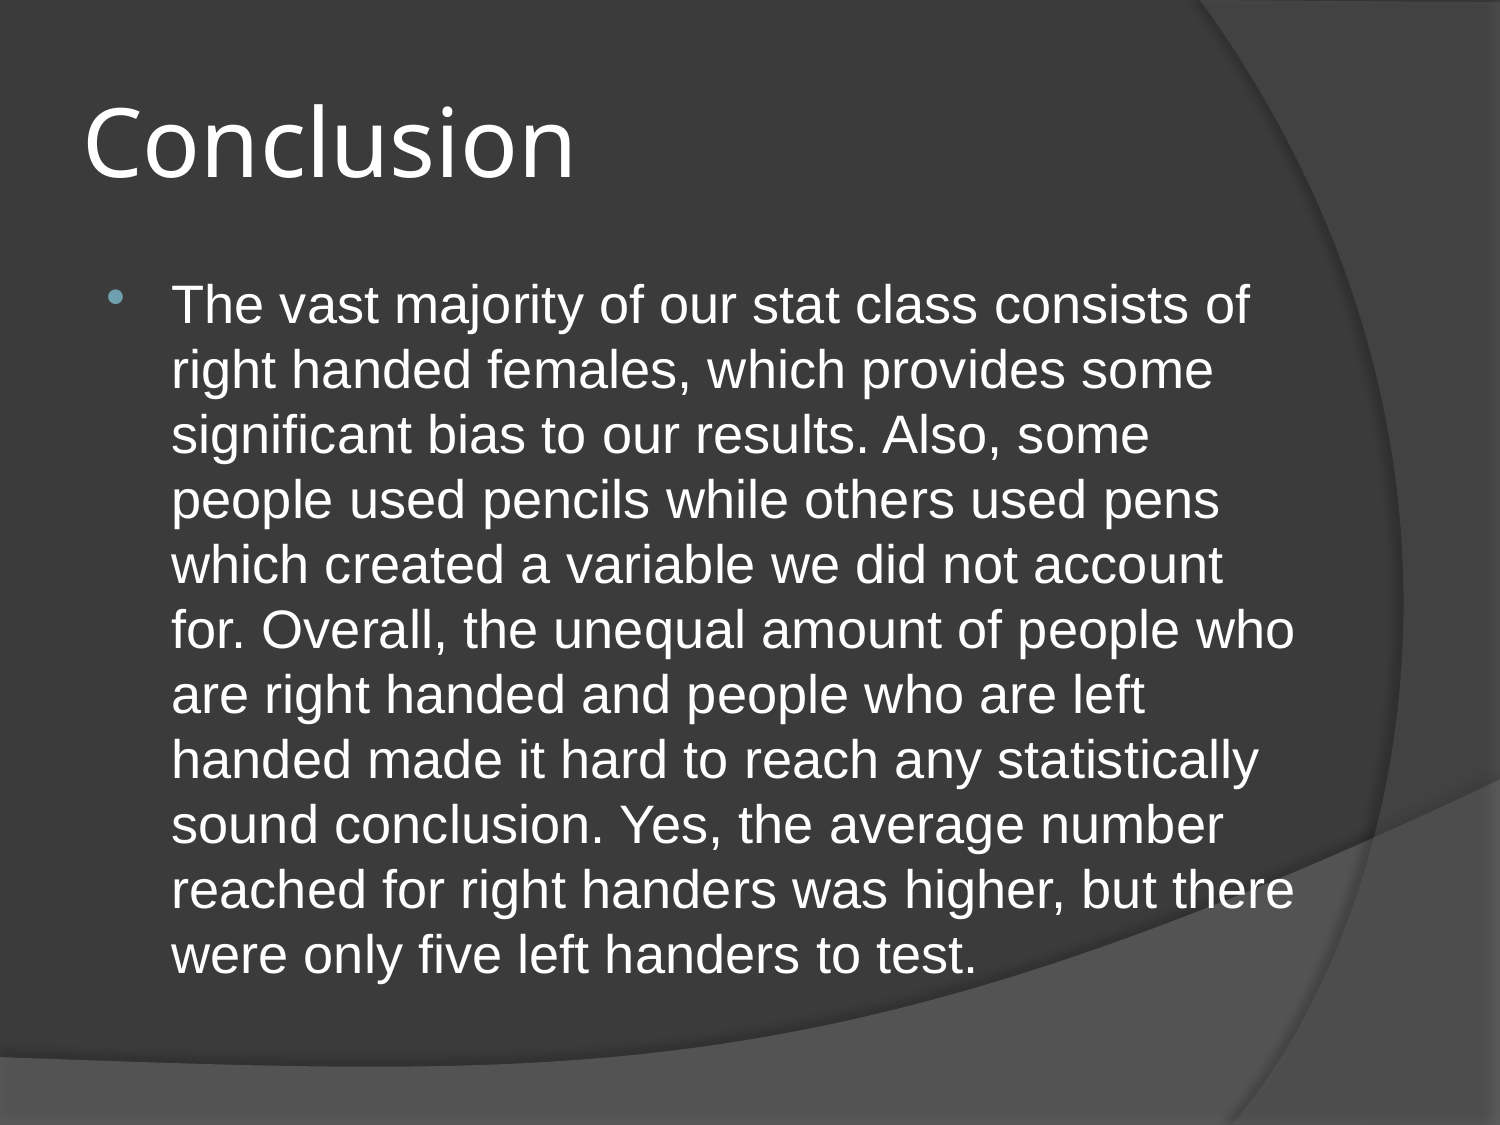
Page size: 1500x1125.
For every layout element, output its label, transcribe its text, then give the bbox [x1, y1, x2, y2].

title Conclusion [75, 45, 1300, 233]
list The vast majority of our stat class consists of right handed females, which provides some significant bias to our results. Also, some people used pencils while others used pens which created a variable we did not account for. Overall, the unequal amount of people who are right handed and people who are left handed made it hard to reach any statistically sound conclusion. Yes, the average number reached for right handers was higher, but there were only five left handers to test. [87, 262, 1325, 1018]
